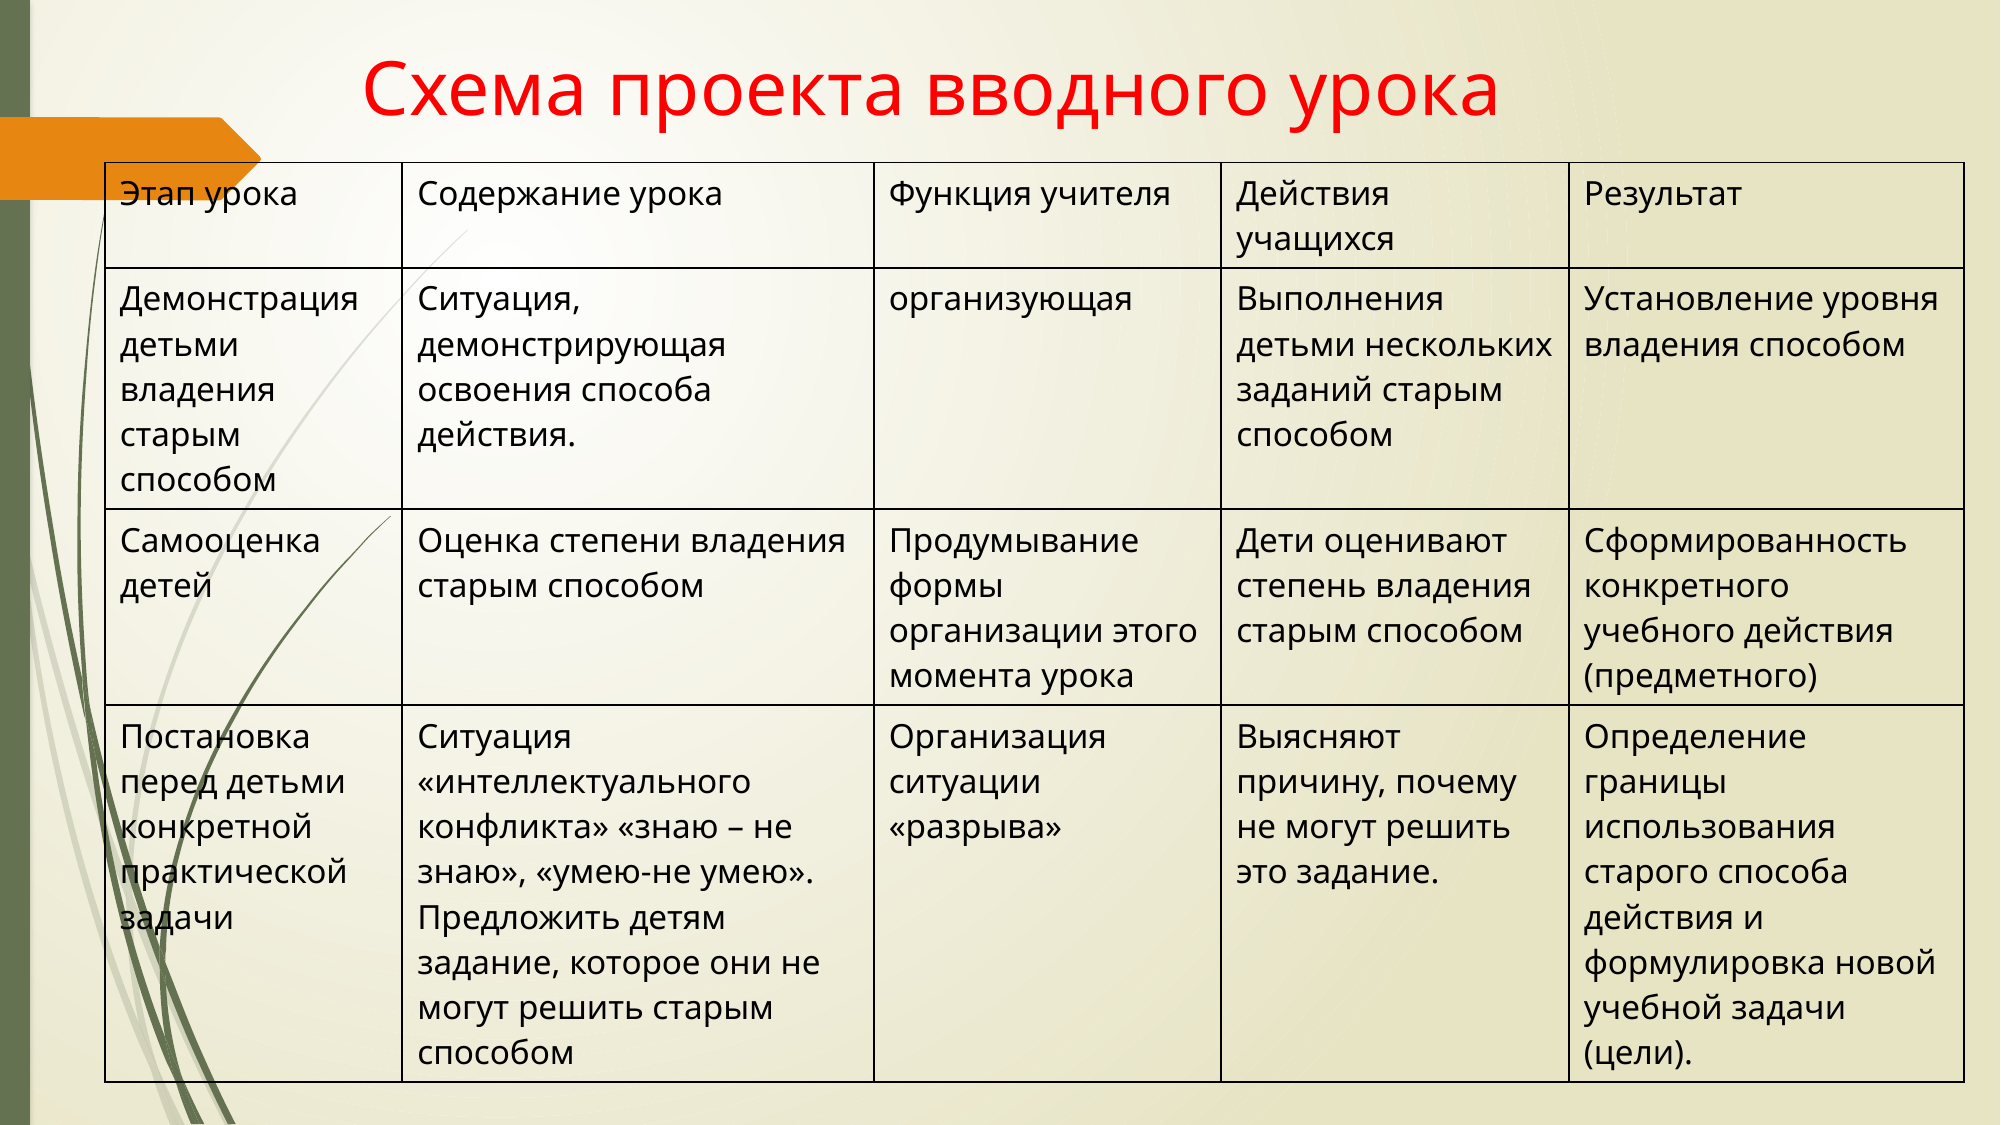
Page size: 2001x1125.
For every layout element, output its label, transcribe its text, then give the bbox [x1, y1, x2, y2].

table_cell Продумывание формы организации этого момента урока [875, 510, 1220, 704]
table_cell Ситуация, демонстрирующая освоения способа действия. [403, 269, 873, 508]
table_cell Сформированность конкретного учебного действия (предметного) [1570, 510, 1963, 704]
table_header Содержание урока [403, 163, 873, 267]
table_cell Выполнения детьми нескольких заданий старым способом [1222, 269, 1568, 508]
table_header Действия учащихся [1222, 163, 1568, 267]
table_header Функция учителя [875, 163, 1220, 267]
table_cell Демонстрация детьми владения старым способом [106, 269, 401, 508]
title Схема проекта вводного урока [346, 33, 1809, 162]
table_cell Организация ситуации «разрыва» [875, 706, 1220, 1081]
table_cell организующая [875, 269, 1220, 508]
table_cell Дети оценивают степень владения старым способом [1222, 510, 1568, 704]
table_header Этап урока [106, 163, 401, 267]
table_header Результат [1570, 163, 1963, 267]
table_cell Выясняют причину, почему не могут решить это задание. [1222, 706, 1568, 1081]
table_cell Определение границы использования старого способа действия и формулировка новой учебной задачи (цели). [1570, 706, 1963, 1081]
table_cell Оценка степени владения старым способом [403, 510, 873, 704]
table_cell Установление уровня владения способом [1570, 269, 1963, 508]
table_cell Постановка перед детьми конкретной практической задачи [106, 706, 401, 1081]
table_cell Самооценка детей [106, 510, 401, 704]
table_cell Ситуация «интеллектуального конфликта» «знаю – не знаю», «умею-не умею». Предложить детям задание, которое они не могут решить старым способом [403, 706, 873, 1081]
